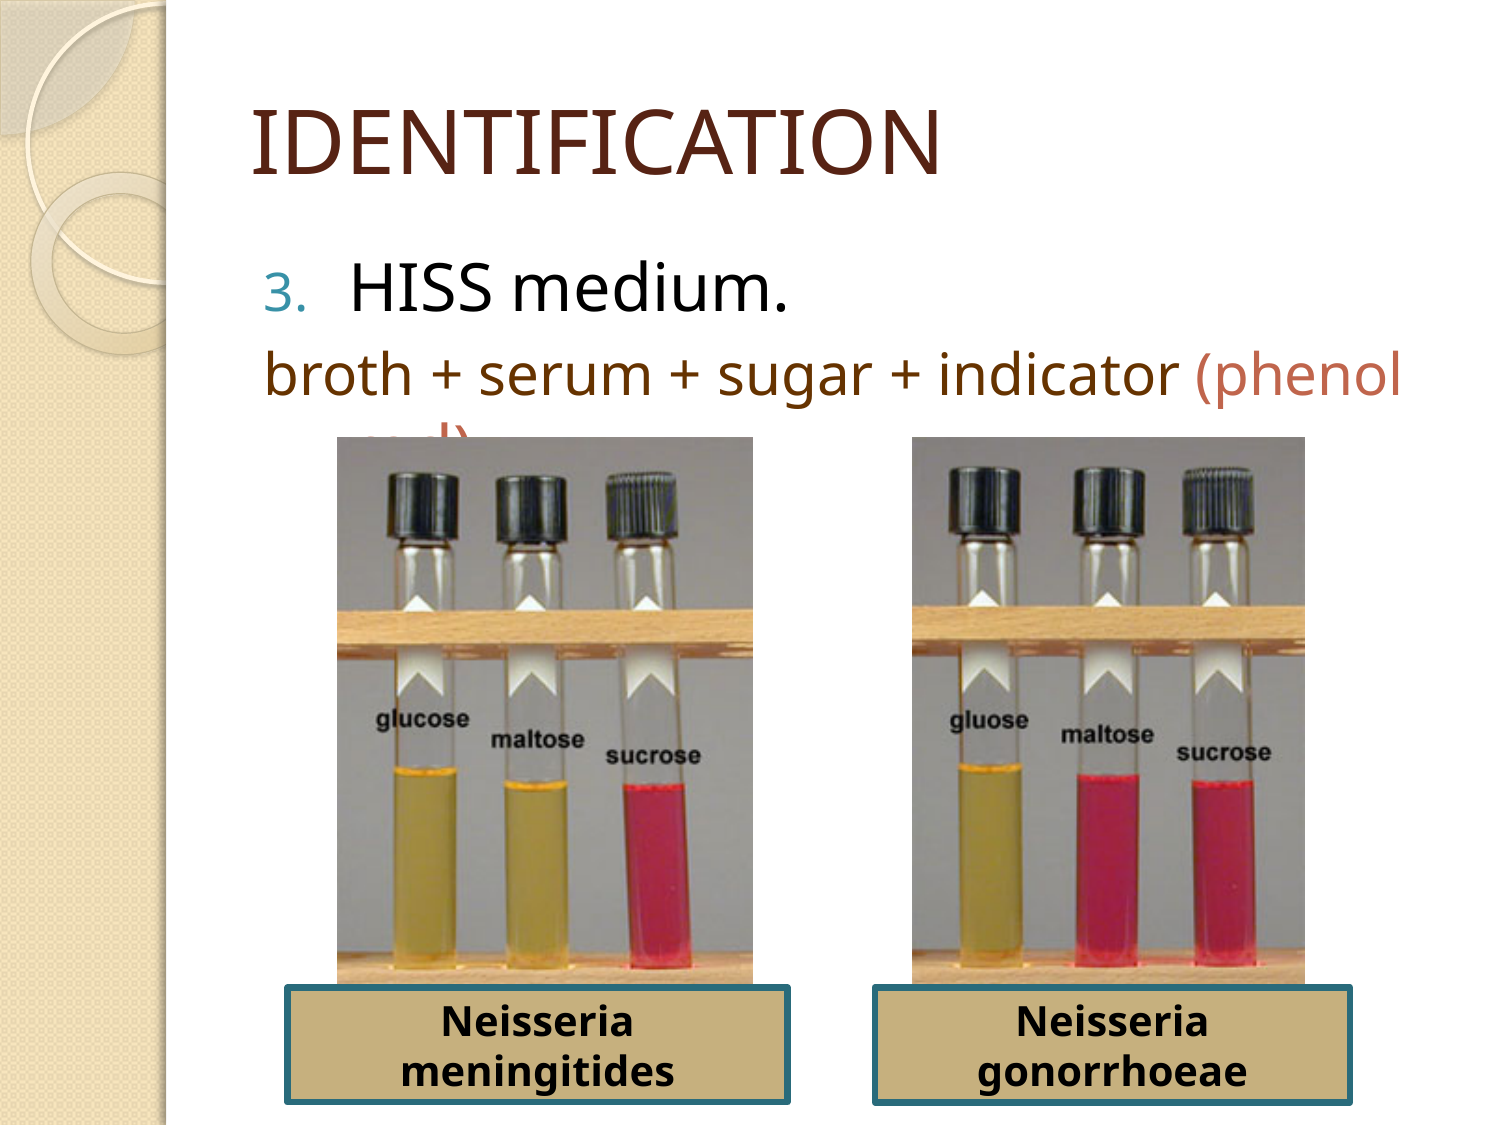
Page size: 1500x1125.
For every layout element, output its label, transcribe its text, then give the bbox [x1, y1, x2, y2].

title IDENTIFICATION [235, 45, 1466, 233]
text_box Neisseria gonorrhoeae [875, 987, 1350, 1103]
text_box Neisseria meningitides [287, 987, 788, 1103]
picture [912, 437, 1305, 992]
picture [337, 437, 753, 996]
list HISS medium. broth + serum + sugar + indicator (phenol red) [235, 237, 1466, 1025]
